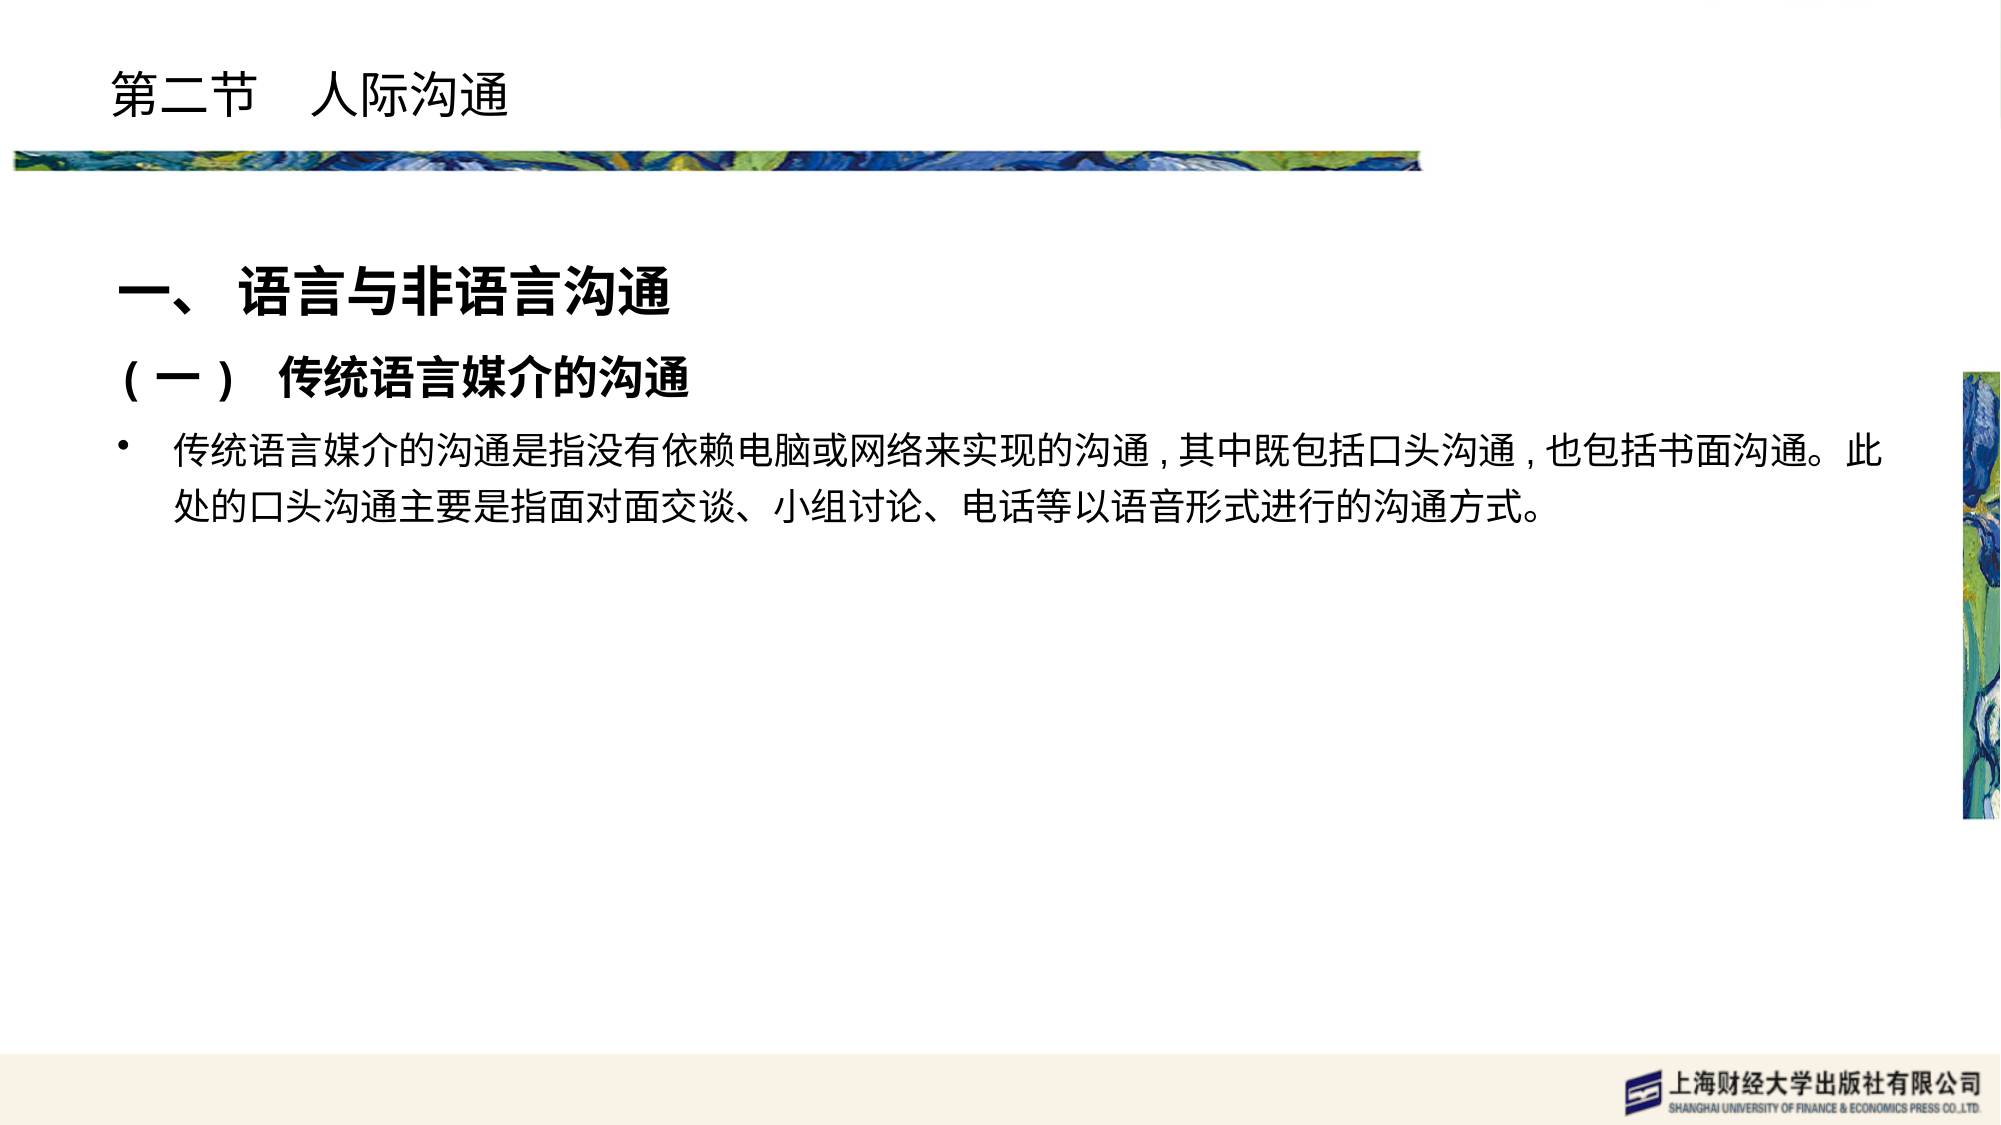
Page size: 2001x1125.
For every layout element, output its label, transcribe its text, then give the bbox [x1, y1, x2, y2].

title 第二节 人际沟通 [94, 42, 1451, 146]
list 一、 语言与非语言沟通 (一) 传统语言媒介的沟通 传统语言媒介的沟通是指没有依赖电脑或网络来实现的沟通,其中既包括口头沟通,也包括书面沟通。此处的口头沟通主要是指面对面交谈、小组讨论、电话等以语音形式进行的沟通方式。 [102, 233, 1898, 1032]
picture [0, 0, 2001, 1125]
